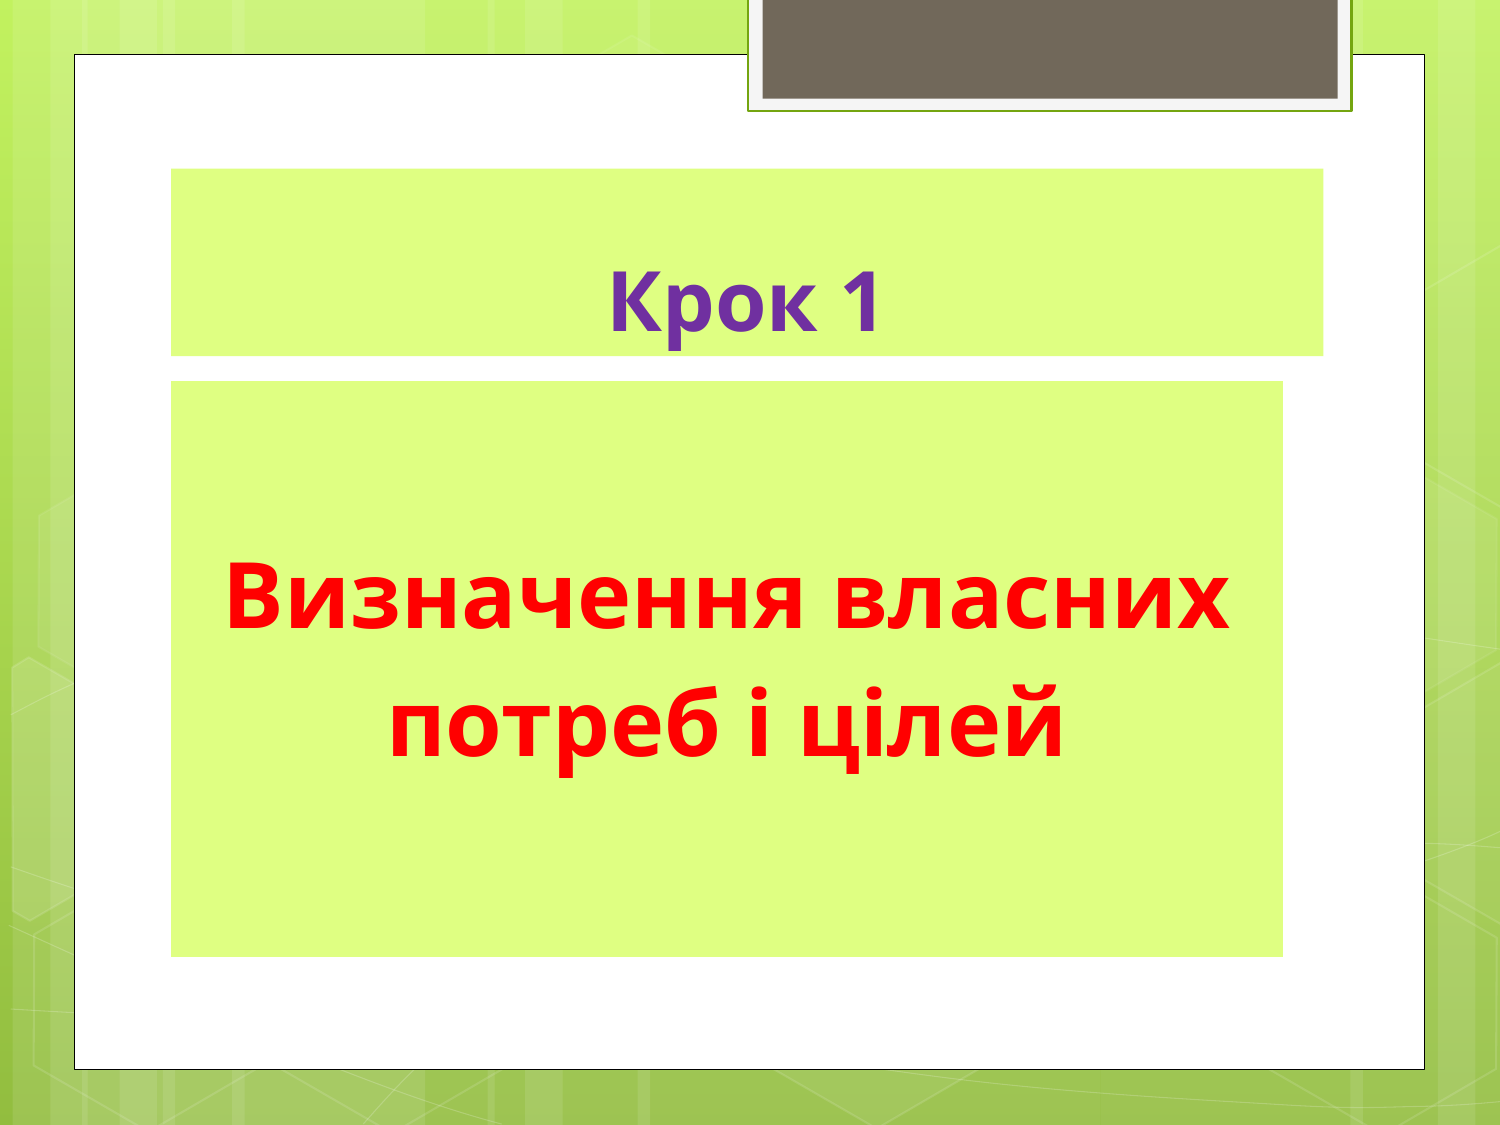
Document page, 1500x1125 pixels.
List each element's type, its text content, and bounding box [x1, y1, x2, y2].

title Крок 1 [171, 168, 1324, 357]
list Визначення власних потреб і цілей [171, 381, 1283, 957]
